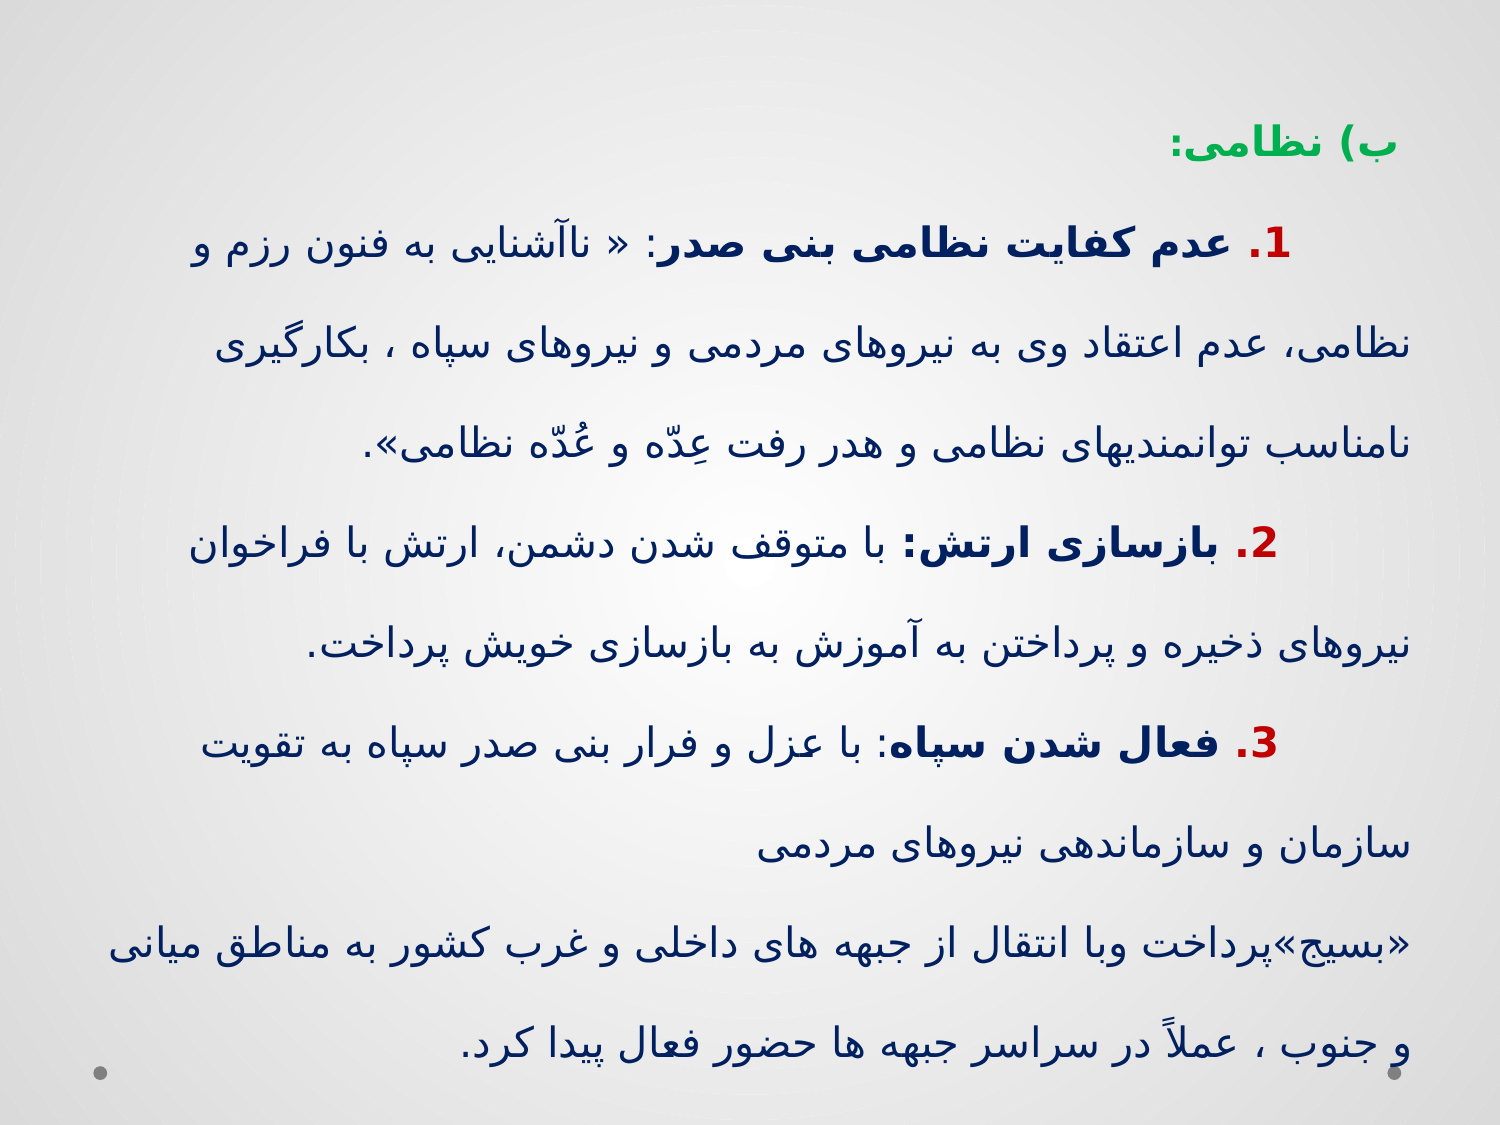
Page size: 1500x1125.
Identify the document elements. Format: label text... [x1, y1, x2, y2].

title ب) نظامی: 1. عدم کفایت نظامی بنی صدر: « ناآشنایی به فنون رزم و نظامی، عدم اعتقاد وی به نیروهای مردمی و نیروهای سپاه ، بکارگیری نامناسب توانمندیهای نظامی و هدر رفت عِدّه و عُدّه نظامی». 2. بازسازی ارتش: با متوقف شدن دشمن، ارتش با فراخوان نیروهای ذخیره و پرداختن به آموزش به بازسازی خویش پرداخت. 3. فعال شدن سپاه: با عزل و فرار بنی صدر سپاه به تقویت سازمان و سازماندهی نیروهای مردمی «بسیج»پرداخت وبا انتقال از جبهه های داخلی و غرب کشور به مناطق میانی و جنوب ، عملاً در سراسر جبهه ها حضور فعال پیدا کرد. [64, 172, 1428, 1125]
